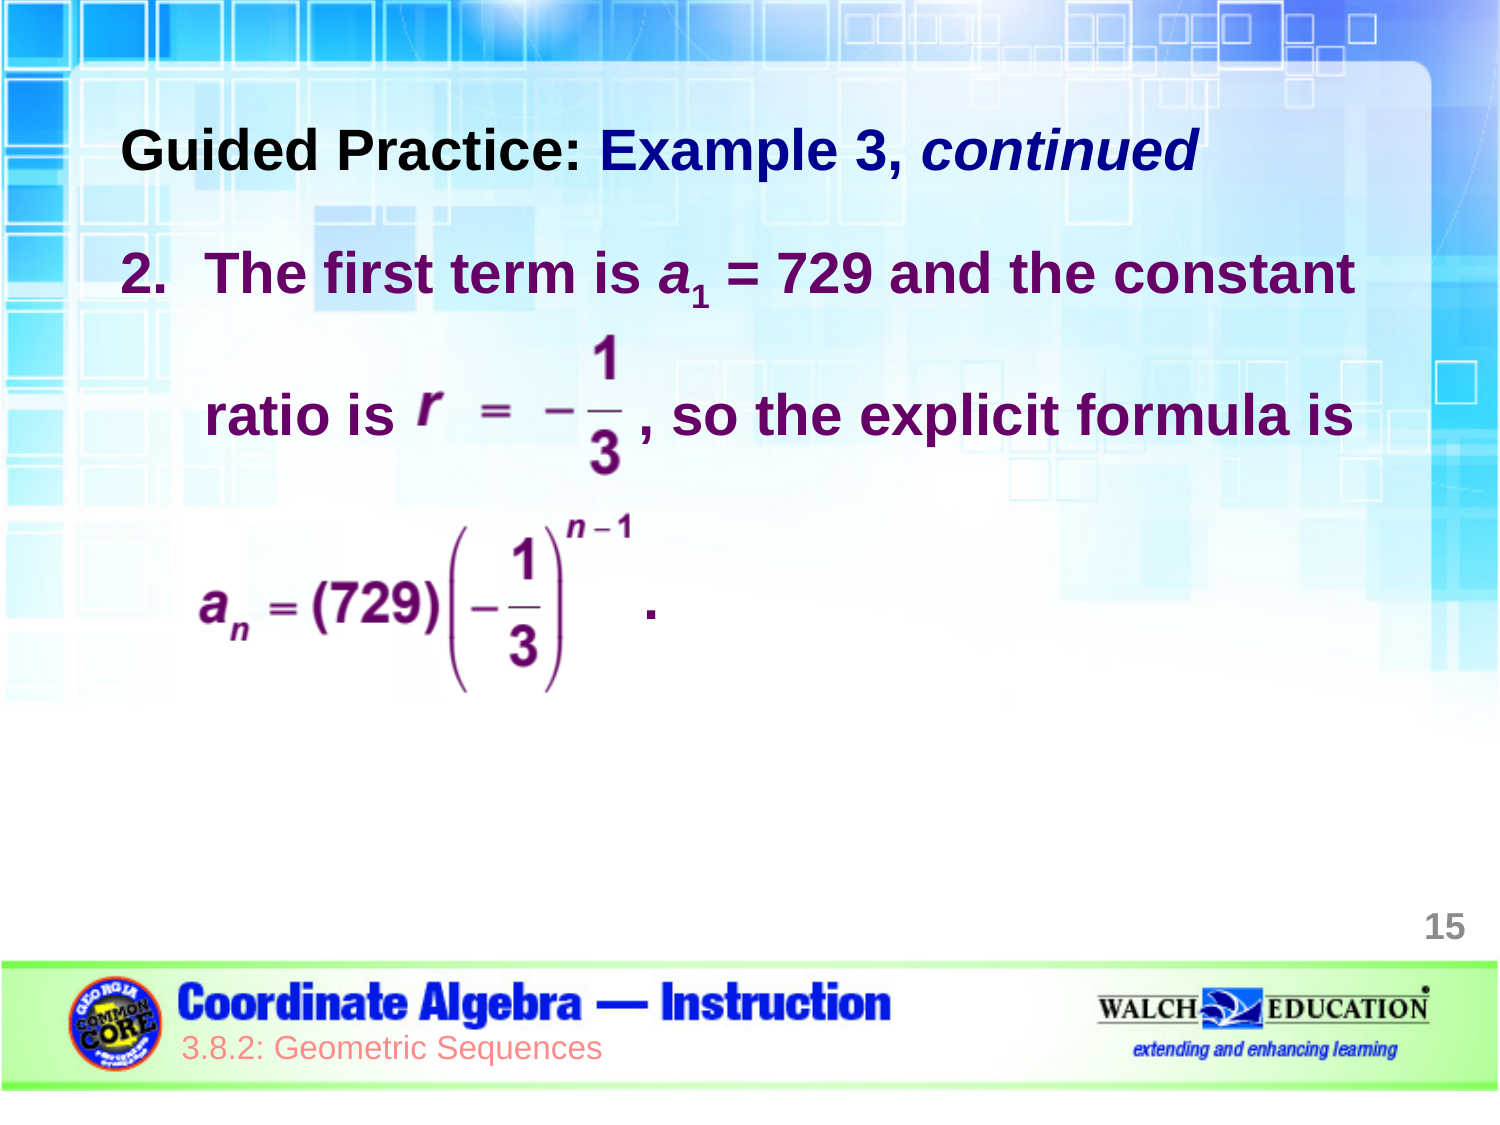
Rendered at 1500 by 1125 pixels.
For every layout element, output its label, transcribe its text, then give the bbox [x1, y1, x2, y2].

footer 3.8.2: Geometric Sequences [166, 1024, 1080, 1069]
picture [1, 0, 1500, 1091]
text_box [195, 502, 634, 694]
slide_number 15 [1361, 901, 1481, 949]
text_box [414, 318, 627, 477]
subtitle Guided Practice: Example 3, continued The first term is a1 = 729 and the constant ratio is , so the explicit formula is . [105, 105, 1394, 925]
